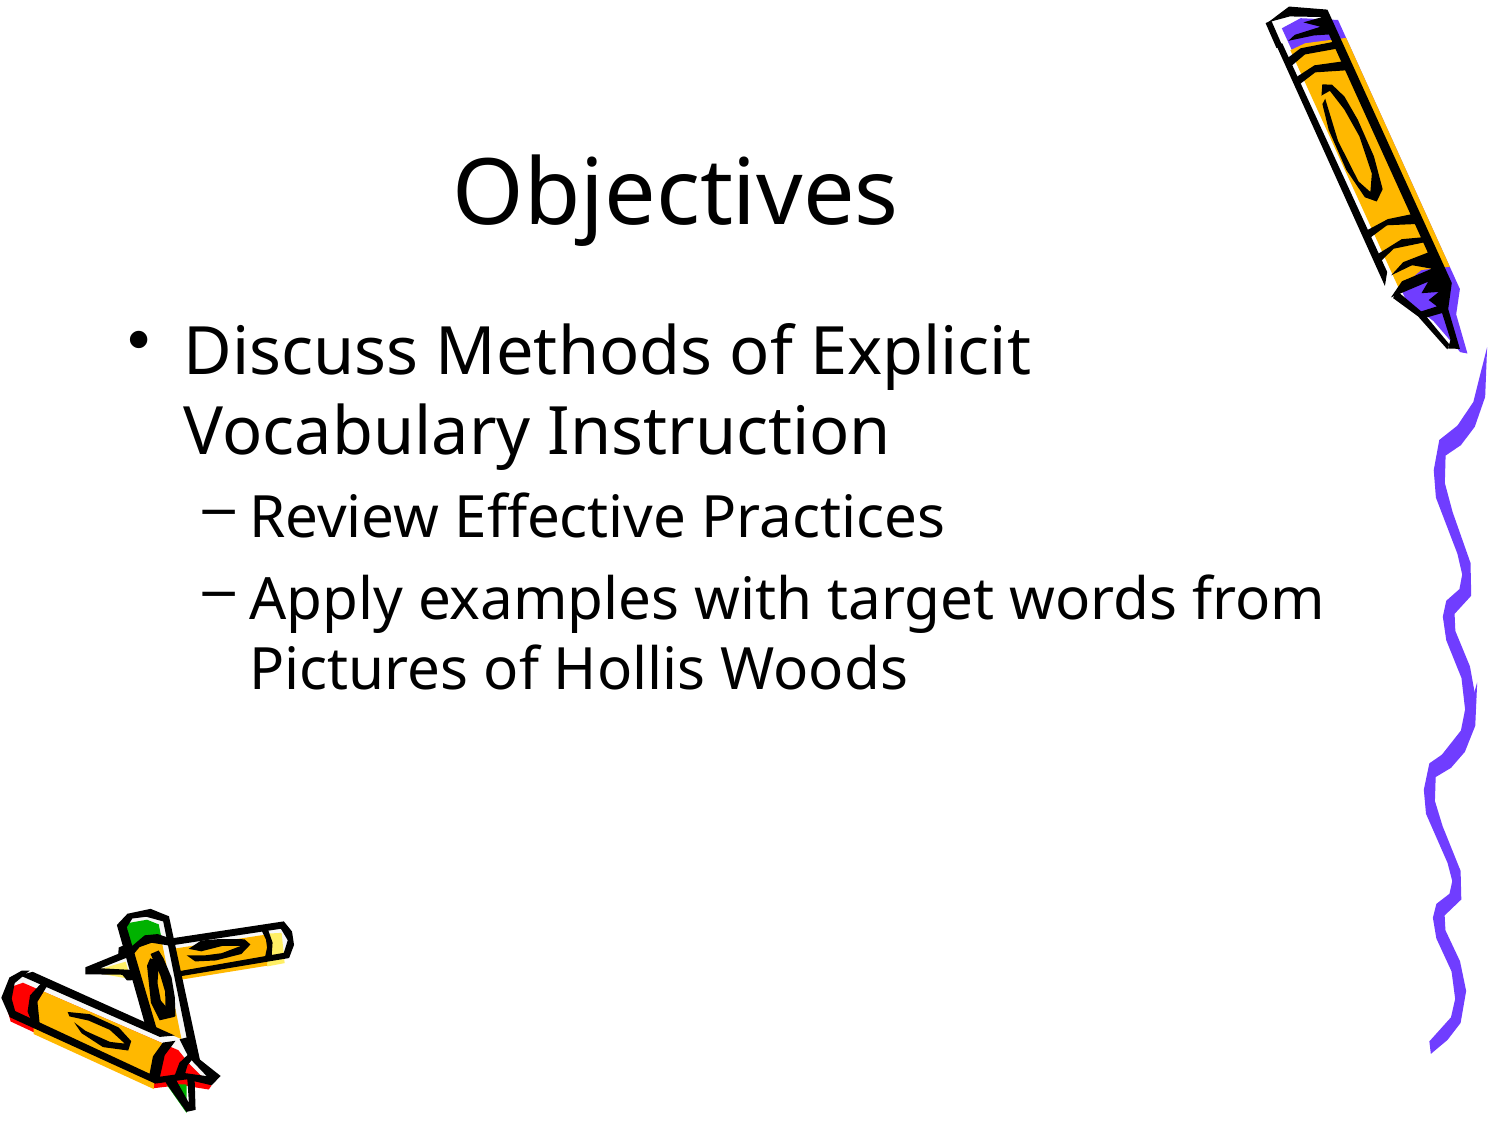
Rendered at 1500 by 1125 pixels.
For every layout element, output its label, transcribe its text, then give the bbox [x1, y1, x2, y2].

title Objectives [112, 62, 1240, 251]
list Discuss Methods of Explicit Vocabulary Instruction Review Effective Practices Apply examples with target words from Pictures of Hollis Woods [112, 299, 1376, 901]
